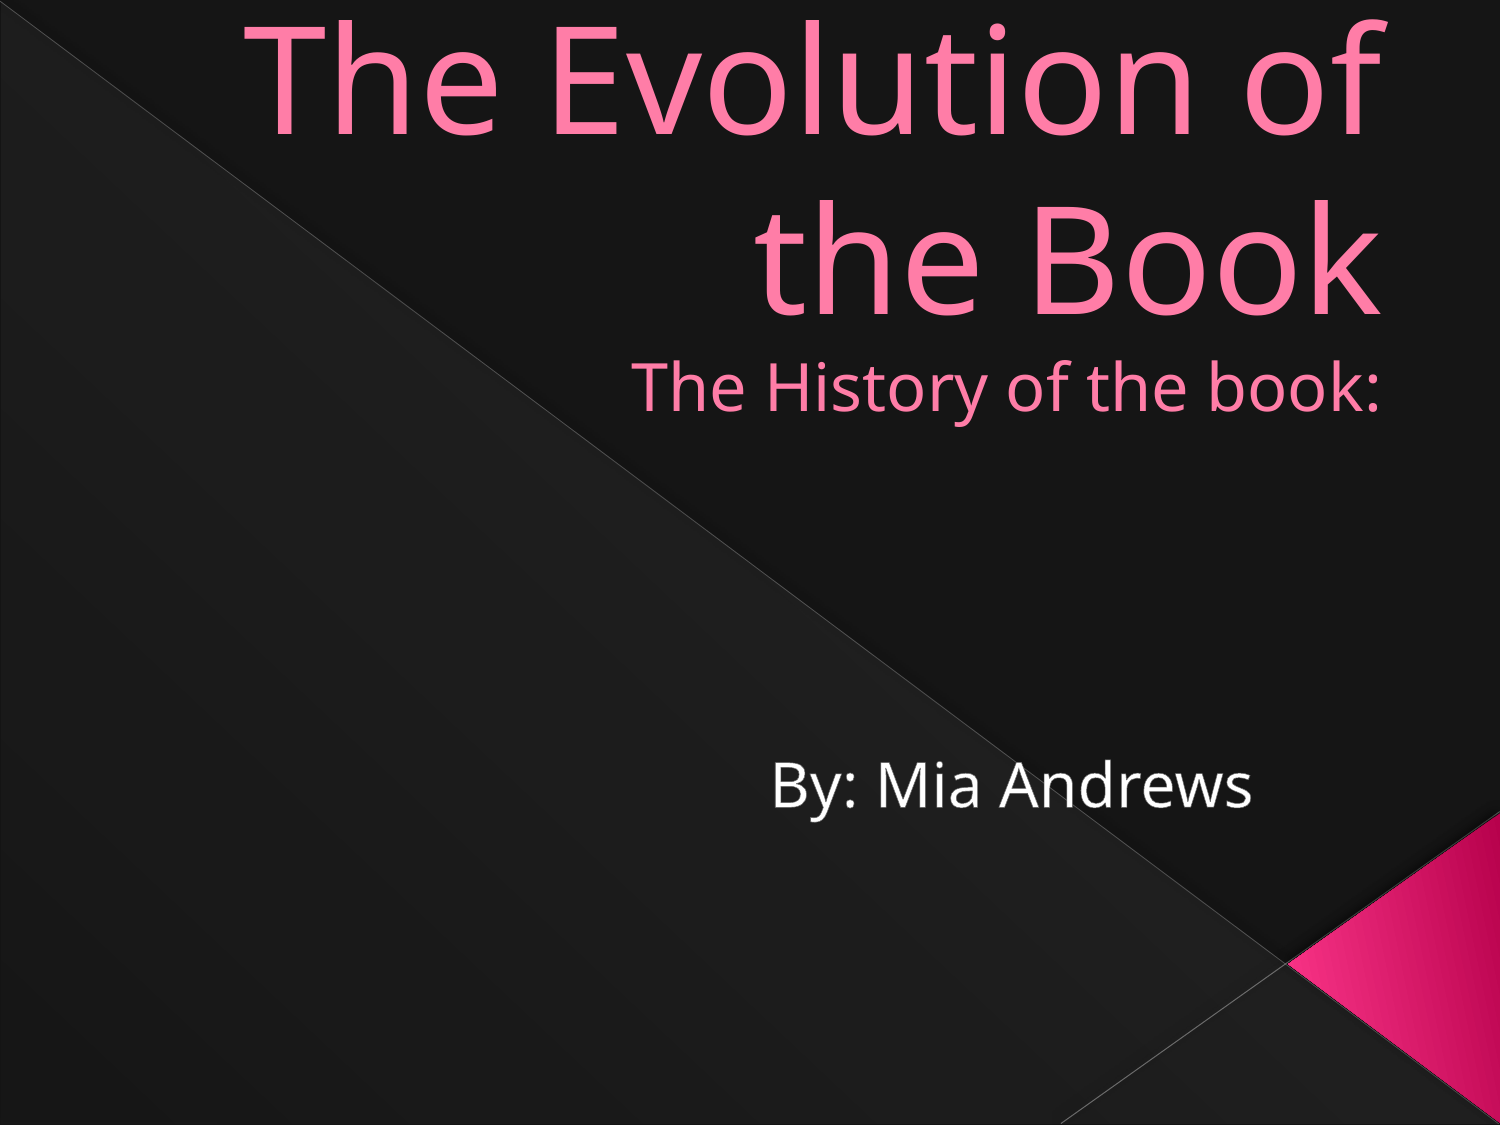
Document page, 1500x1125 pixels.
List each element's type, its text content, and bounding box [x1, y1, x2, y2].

subtitle By: Mia Andrews [225, 737, 1275, 1025]
title The Evolution of the Book The History of the book: [75, 190, 1398, 433]
